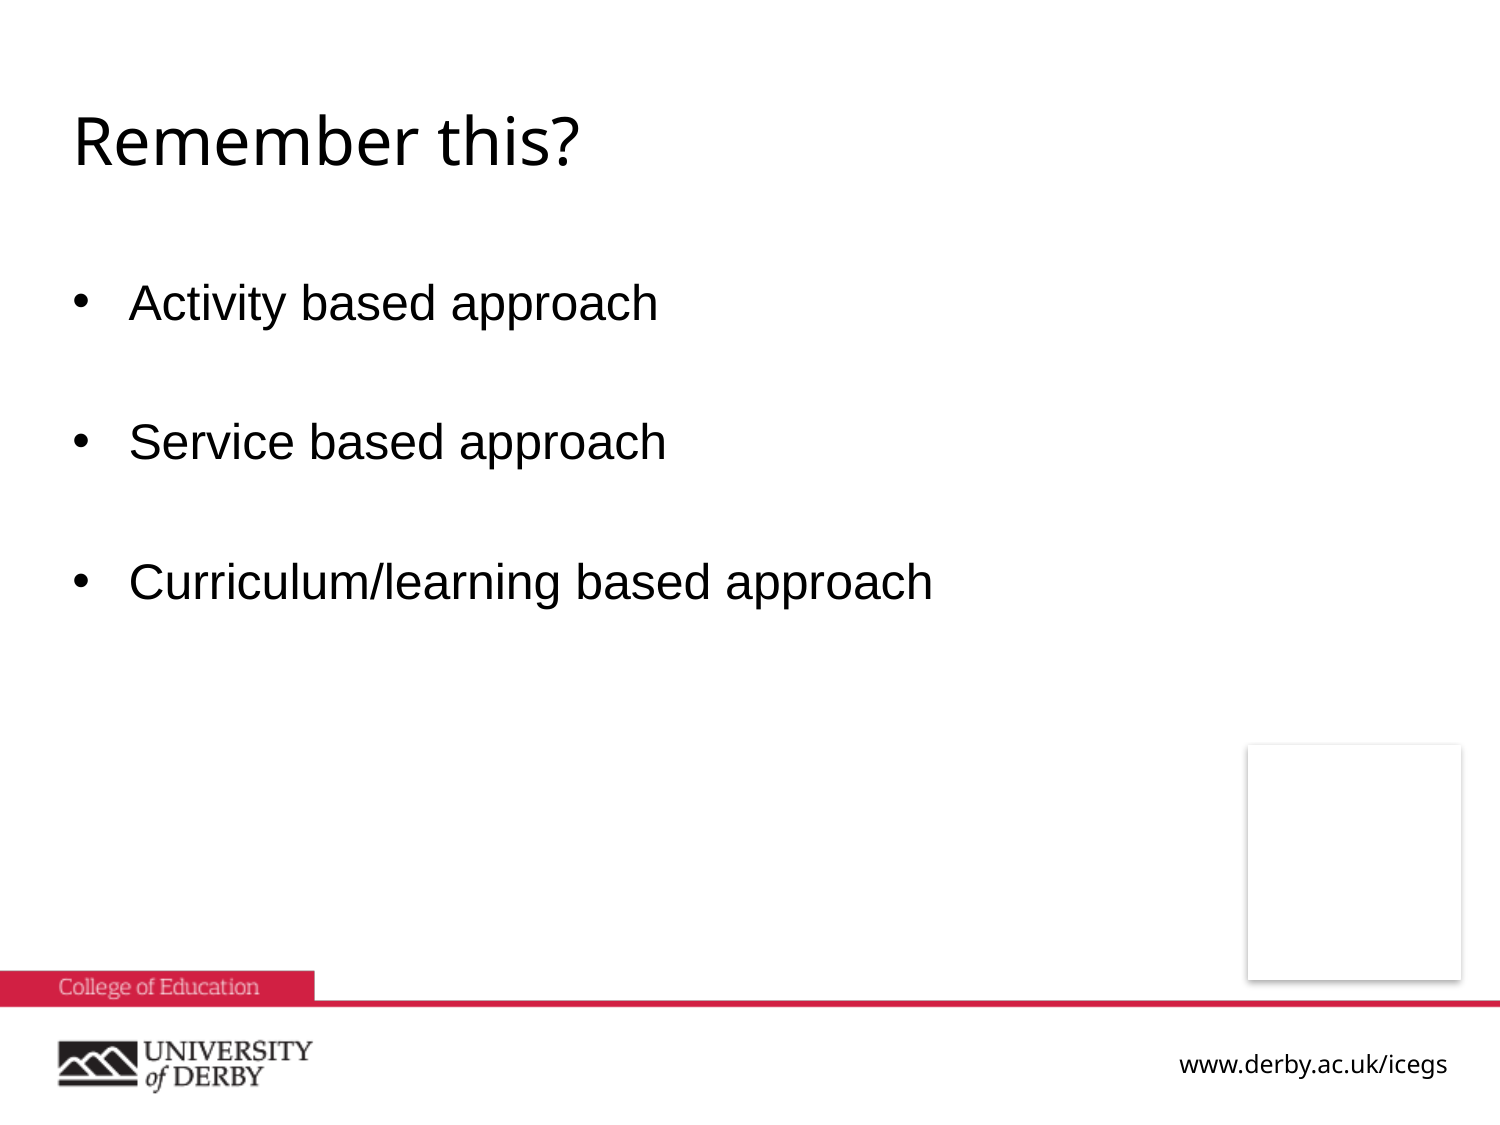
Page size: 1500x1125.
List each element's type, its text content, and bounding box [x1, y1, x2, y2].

title Remember this? [57, 45, 1425, 233]
list Activity based approach Service based approach Curriculum/learning based approach [57, 262, 1425, 934]
